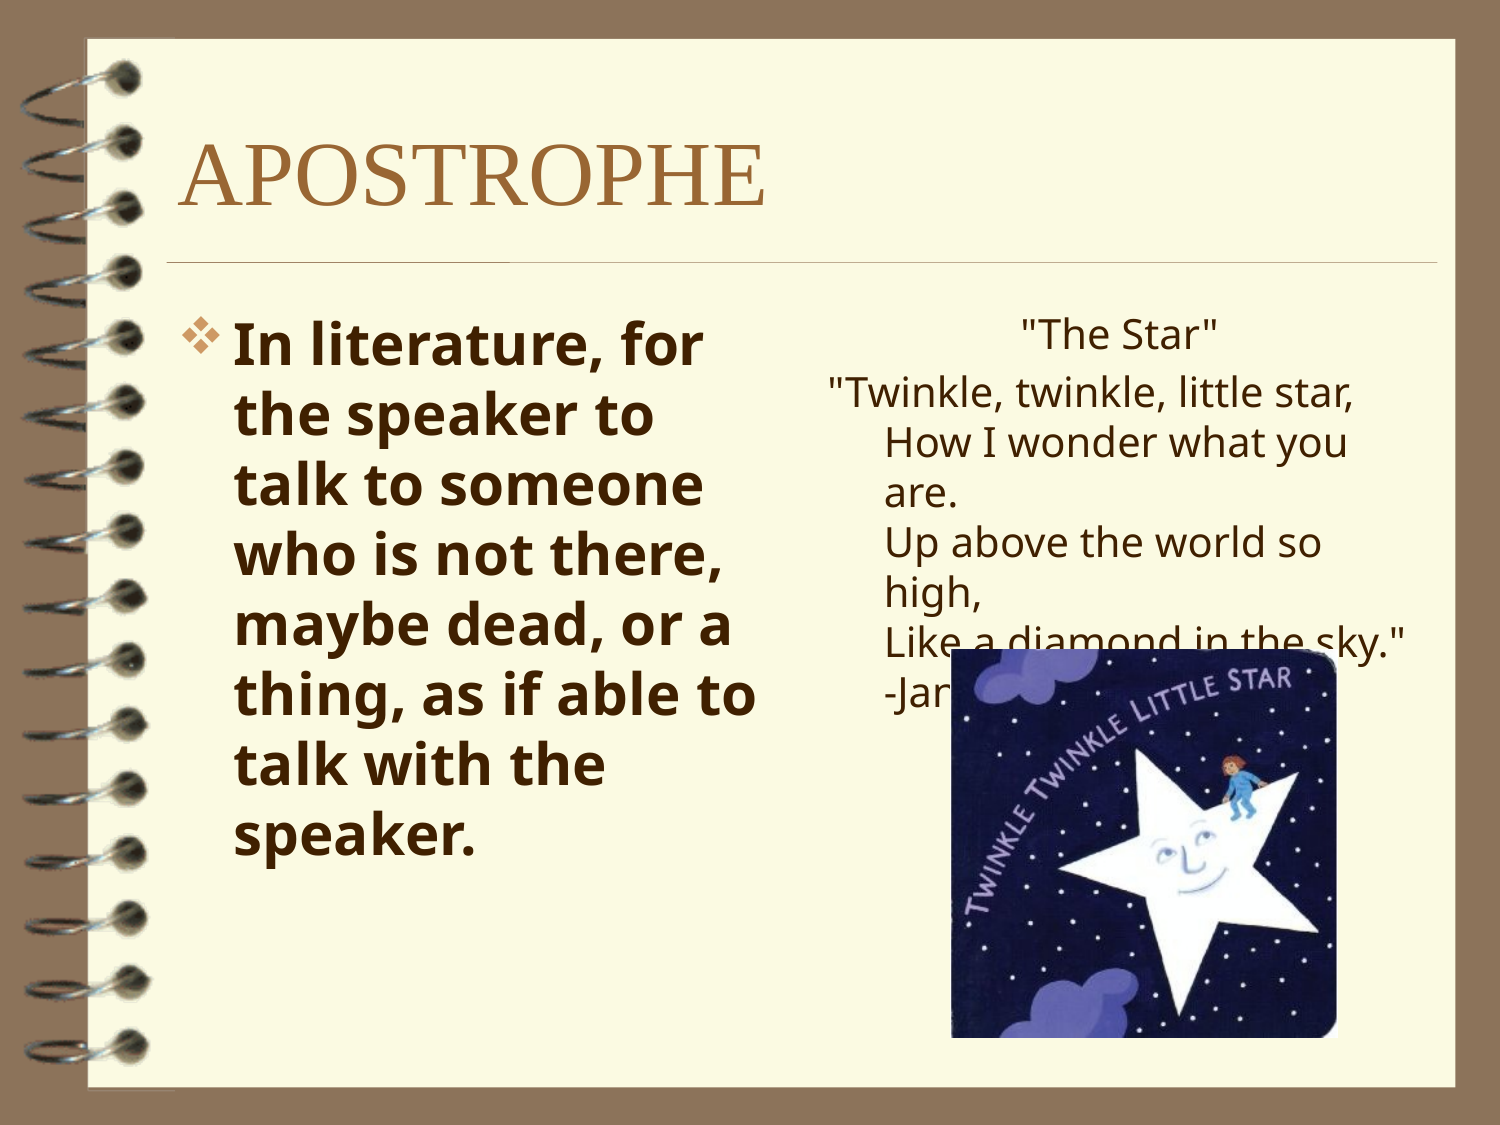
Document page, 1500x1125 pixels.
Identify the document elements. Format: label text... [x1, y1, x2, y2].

list In literature, for the speaker to talk to someone who is not there, maybe dead, or a thing, as if able to talk with the speaker. [162, 299, 788, 976]
list "The Star" "Twinkle, twinkle, little star, How I wonder what you are. Up above the world so high, Like a diamond in the sky." -Jane Taylor, 1806 [812, 299, 1438, 976]
picture [0, 0, 175, 1125]
title APOSTROPHE [162, 74, 1438, 263]
picture [949, 649, 1338, 1038]
